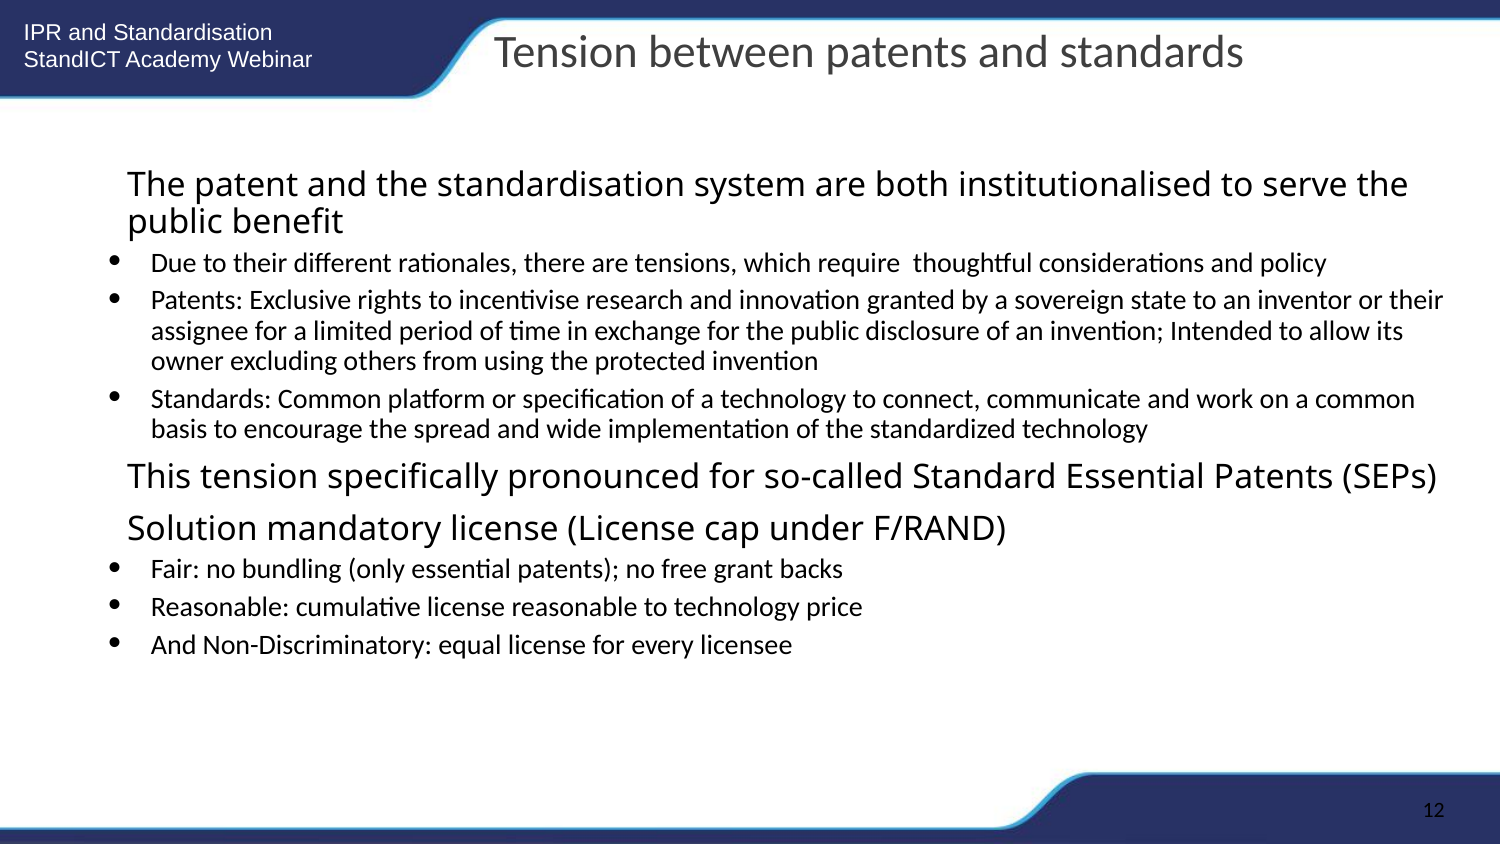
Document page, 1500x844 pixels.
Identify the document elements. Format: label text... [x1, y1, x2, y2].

text_box Tension between patents and standards [482, 21, 1293, 129]
picture [0, 0, 1500, 844]
text_box The patent and the standardisation system are both institutionalised to serve the public benefit Due to their different rationales, there are tensions, which require thoughtful considerations and policy Patents: Exclusive rights to incentivise research and innovation granted by a sovereign state to an inventor or their assignee for a limited period of time in exchange for the public disclosure of an invention; Intended to allow its owner excluding others from using the protected invention Standards: Common platform or specification of a technology to connect, communicate and work on a common basis to encourage the spread and wide implementation of the standardized technology This tension specifically pronounced for so-called Standard Essential Patents (SEPs) Solution mandatory license (License cap under F/RAND) Fair: no bundling (only essential patents); no free grant backs Reasonable: cumulative license reasonable to technology price And Non-Discriminatory: equal license for every licensee [75, 162, 1457, 703]
